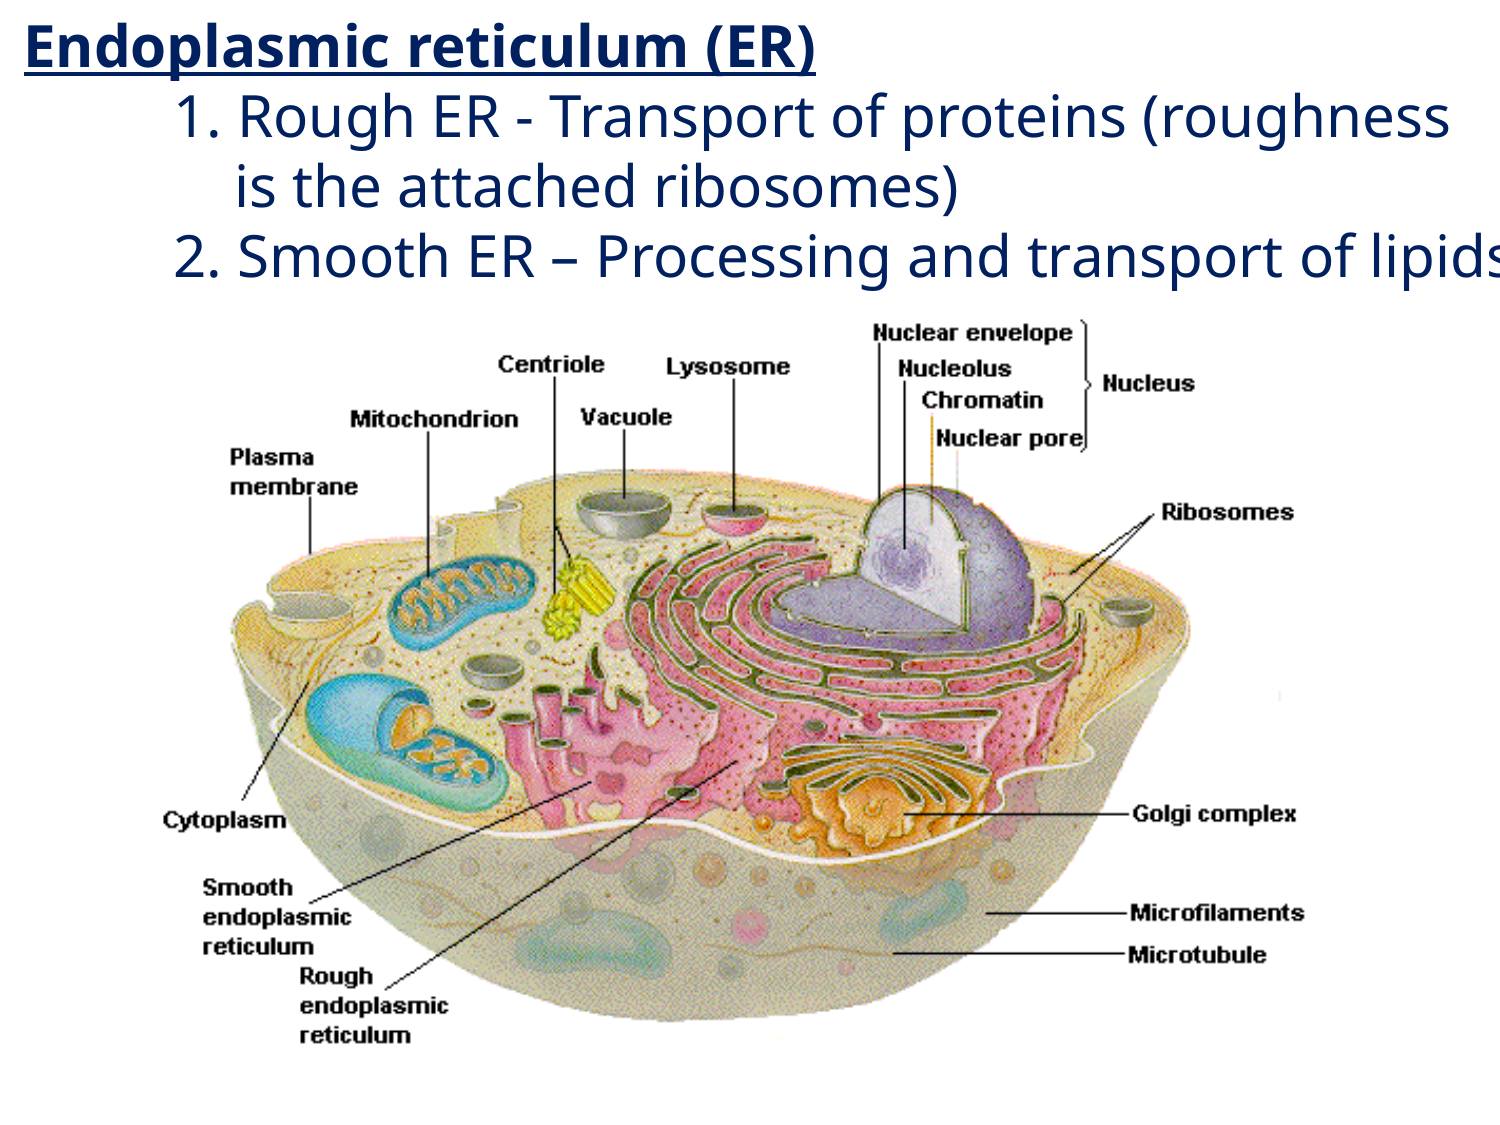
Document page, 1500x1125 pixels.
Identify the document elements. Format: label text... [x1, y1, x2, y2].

text_box Endoplasmic reticulum (ER) 1. Rough ER - Transport of proteins (roughness is the attached ribosomes) 2. Smooth ER – Processing and transport of lipids [8, 1, 1500, 297]
picture [162, 299, 1332, 1051]
